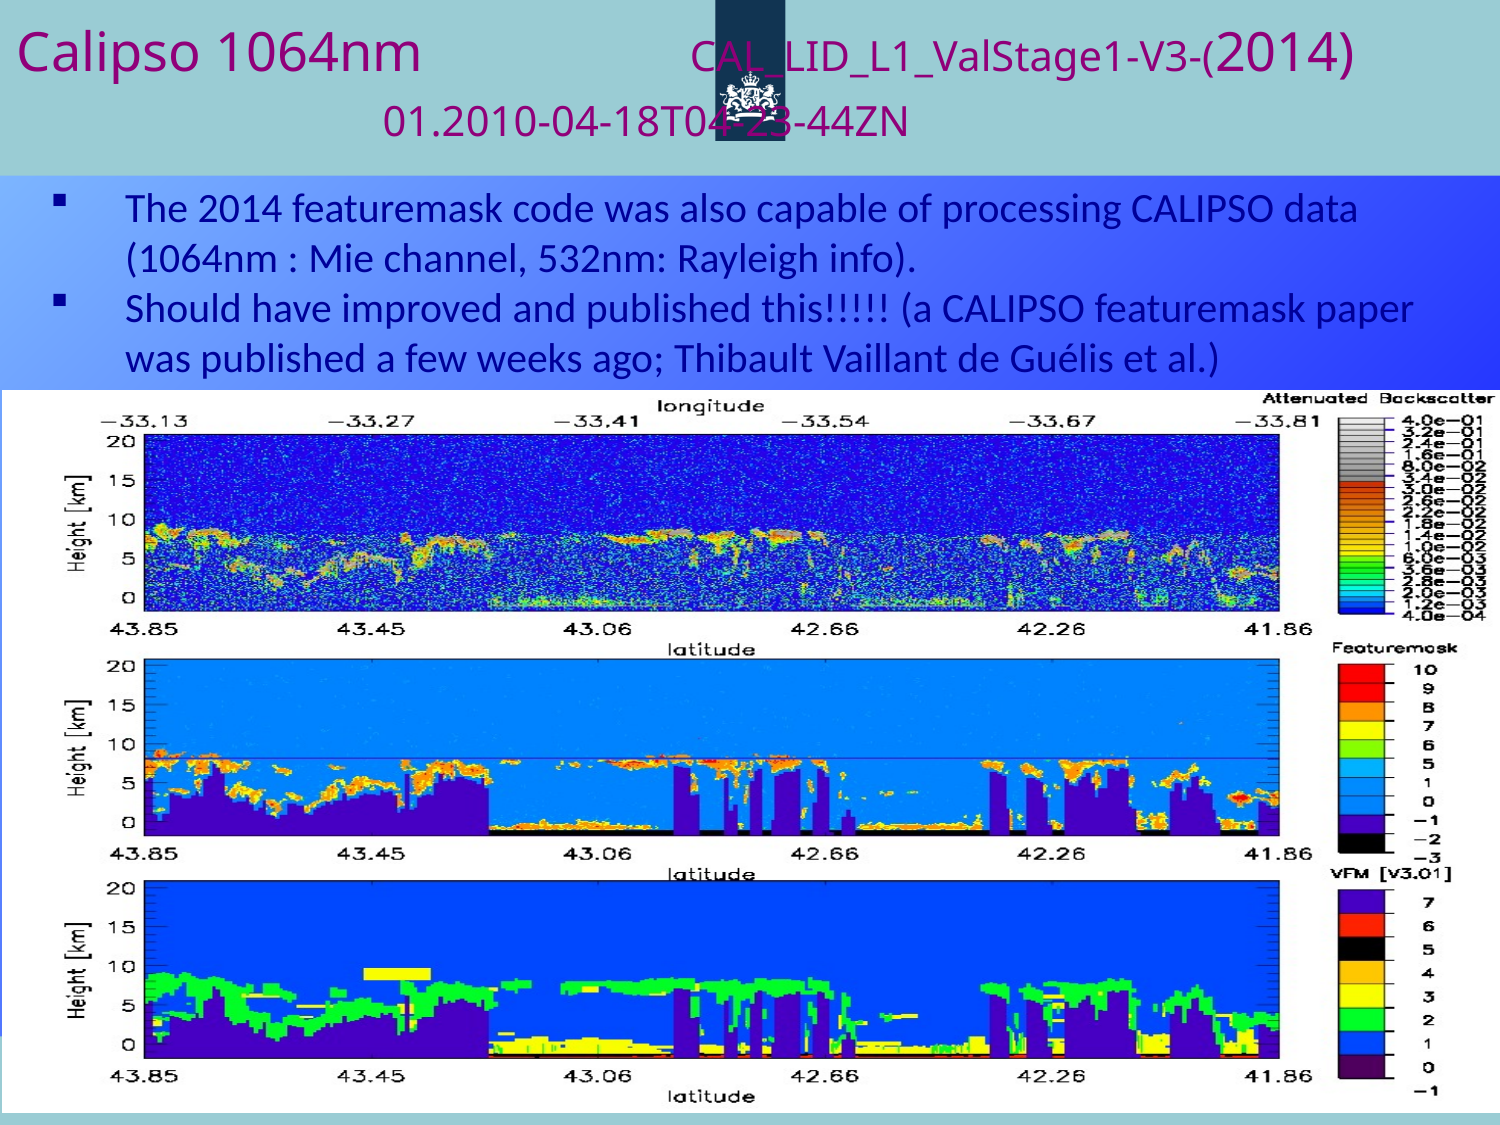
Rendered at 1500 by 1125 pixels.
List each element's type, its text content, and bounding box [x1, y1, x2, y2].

picture [1, 390, 1500, 1113]
text_box Calipso 1064nm CAL_LID_L1_ValStage1-V3-(2014) 01.2010-04-18T04-23-44ZN [2, 35, 1500, 130]
picture [0, 0, 1500, 141]
text_box The 2014 featuremask code was also capable of processing CALIPSO data (1064nm : Mie channel, 532nm: Rayleigh info). Should have improved and published this!!!!! (a CALIPSO featuremask paper was published a few weeks ago; Thibault Vaillant de Guélis et al.) [35, 173, 1465, 388]
